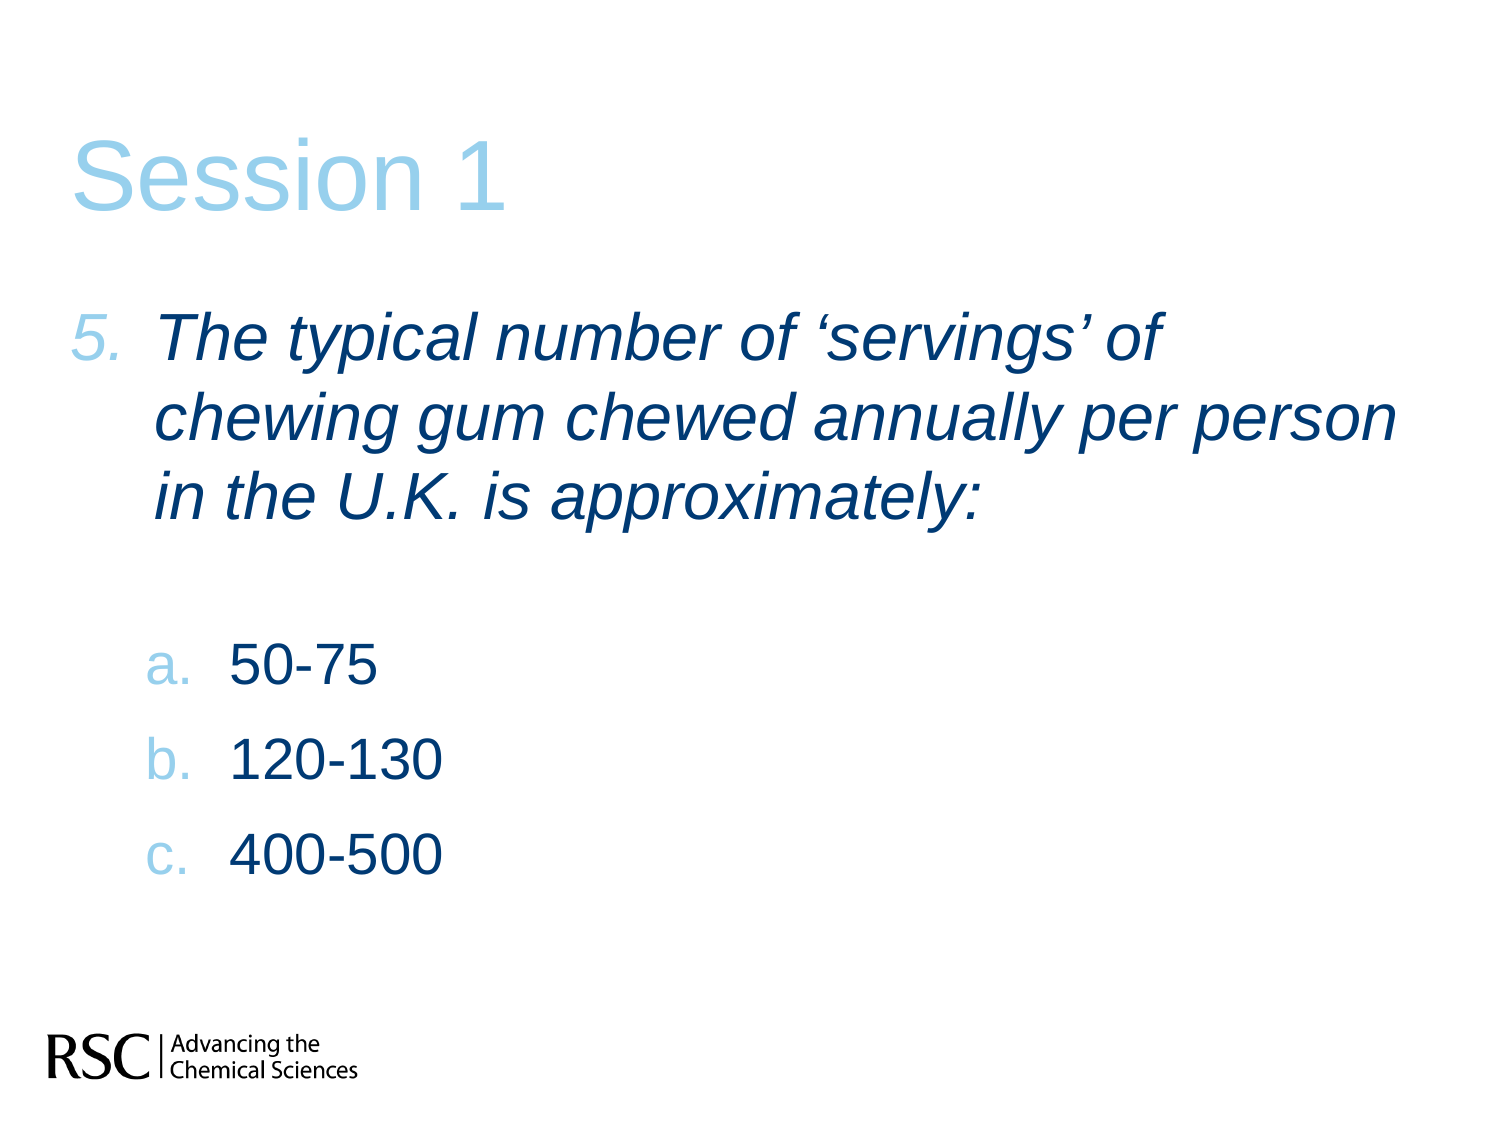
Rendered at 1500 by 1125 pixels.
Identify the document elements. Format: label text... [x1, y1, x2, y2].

subtitle The typical number of ‘servings’ of chewing gum chewed annually per person in the U.K. is approximately: 50-75 120-130 400-500 [55, 285, 1438, 967]
title Session 1 [55, 49, 1438, 238]
